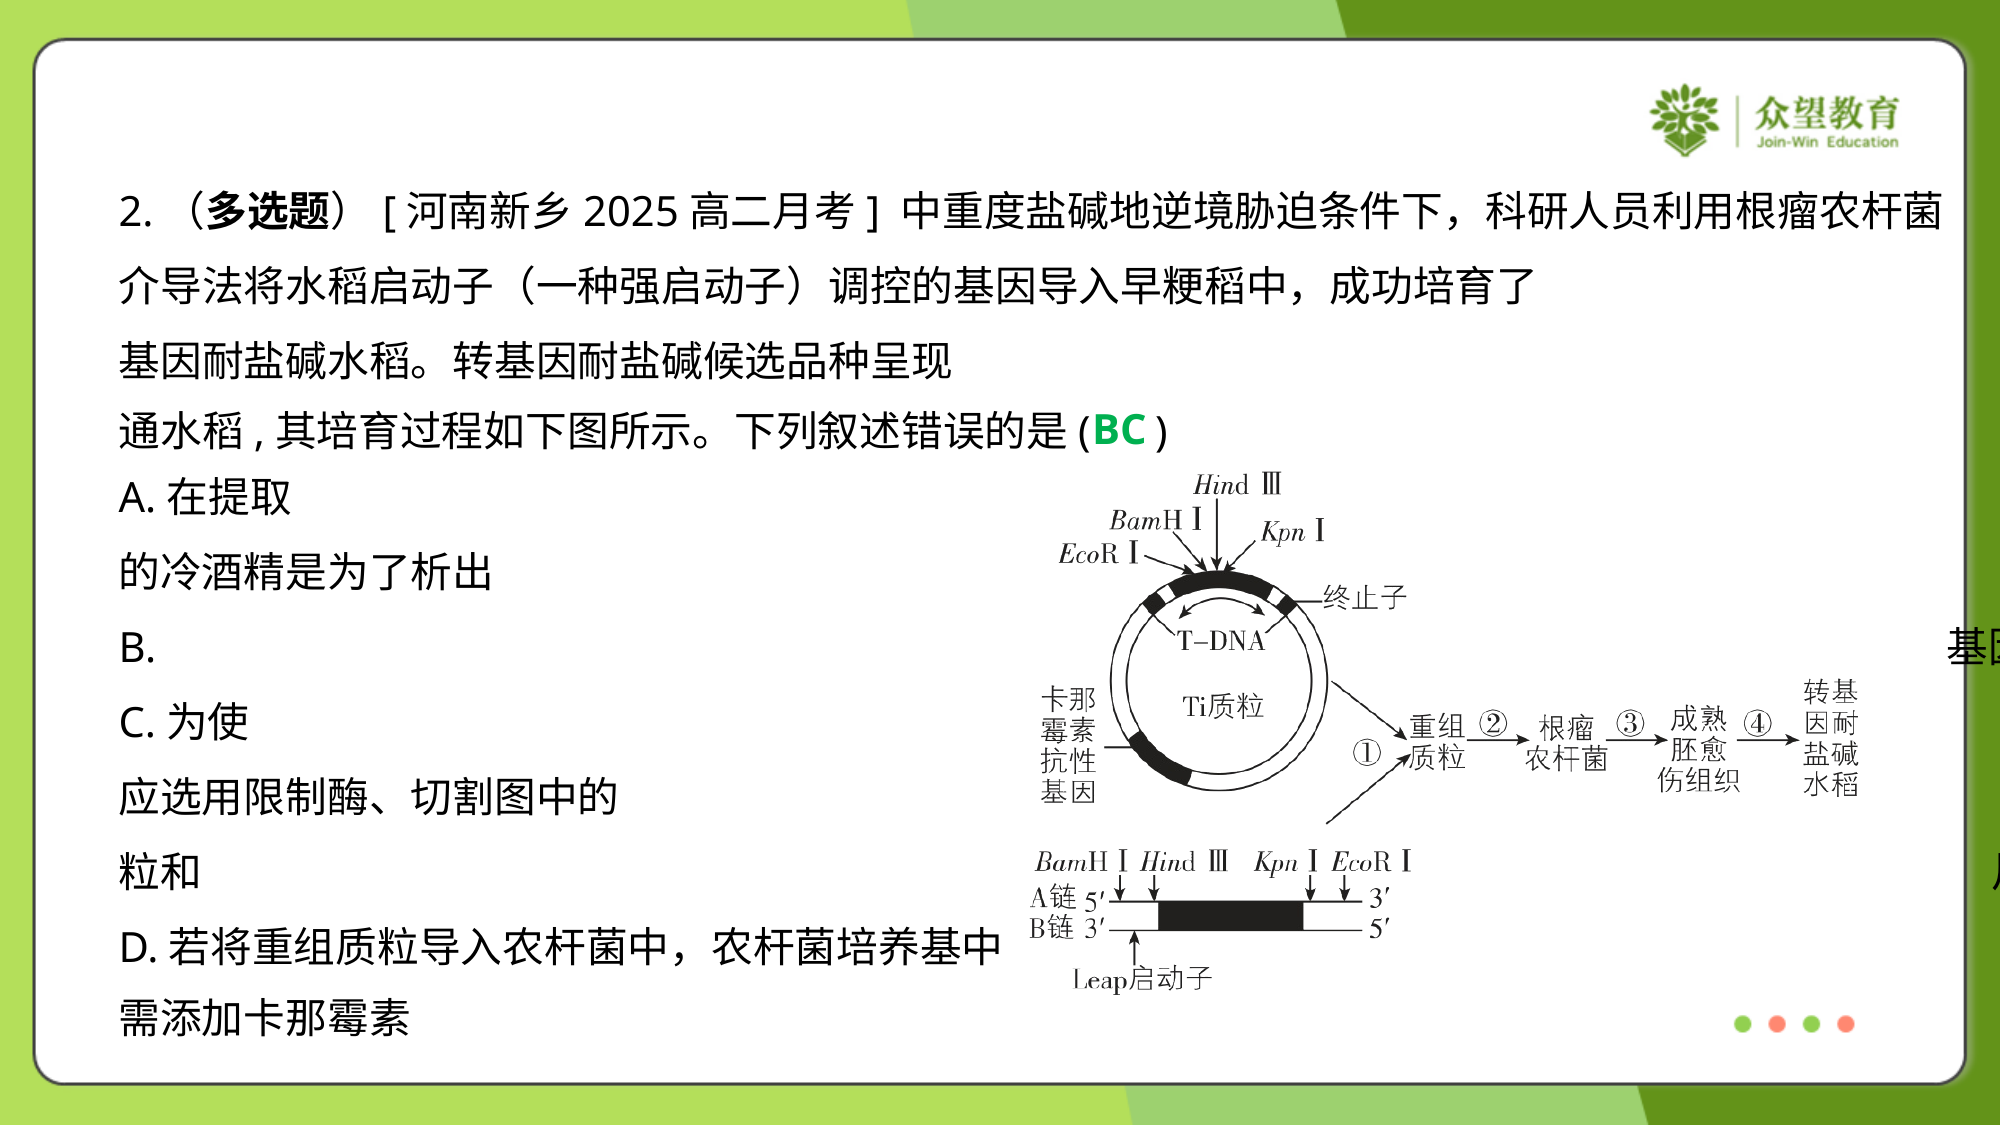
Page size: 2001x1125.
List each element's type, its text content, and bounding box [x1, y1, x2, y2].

picture [1994, 632, 2000, 661]
picture [0, 0, 2000, 1125]
text_box BC [1075, 382, 1163, 447]
